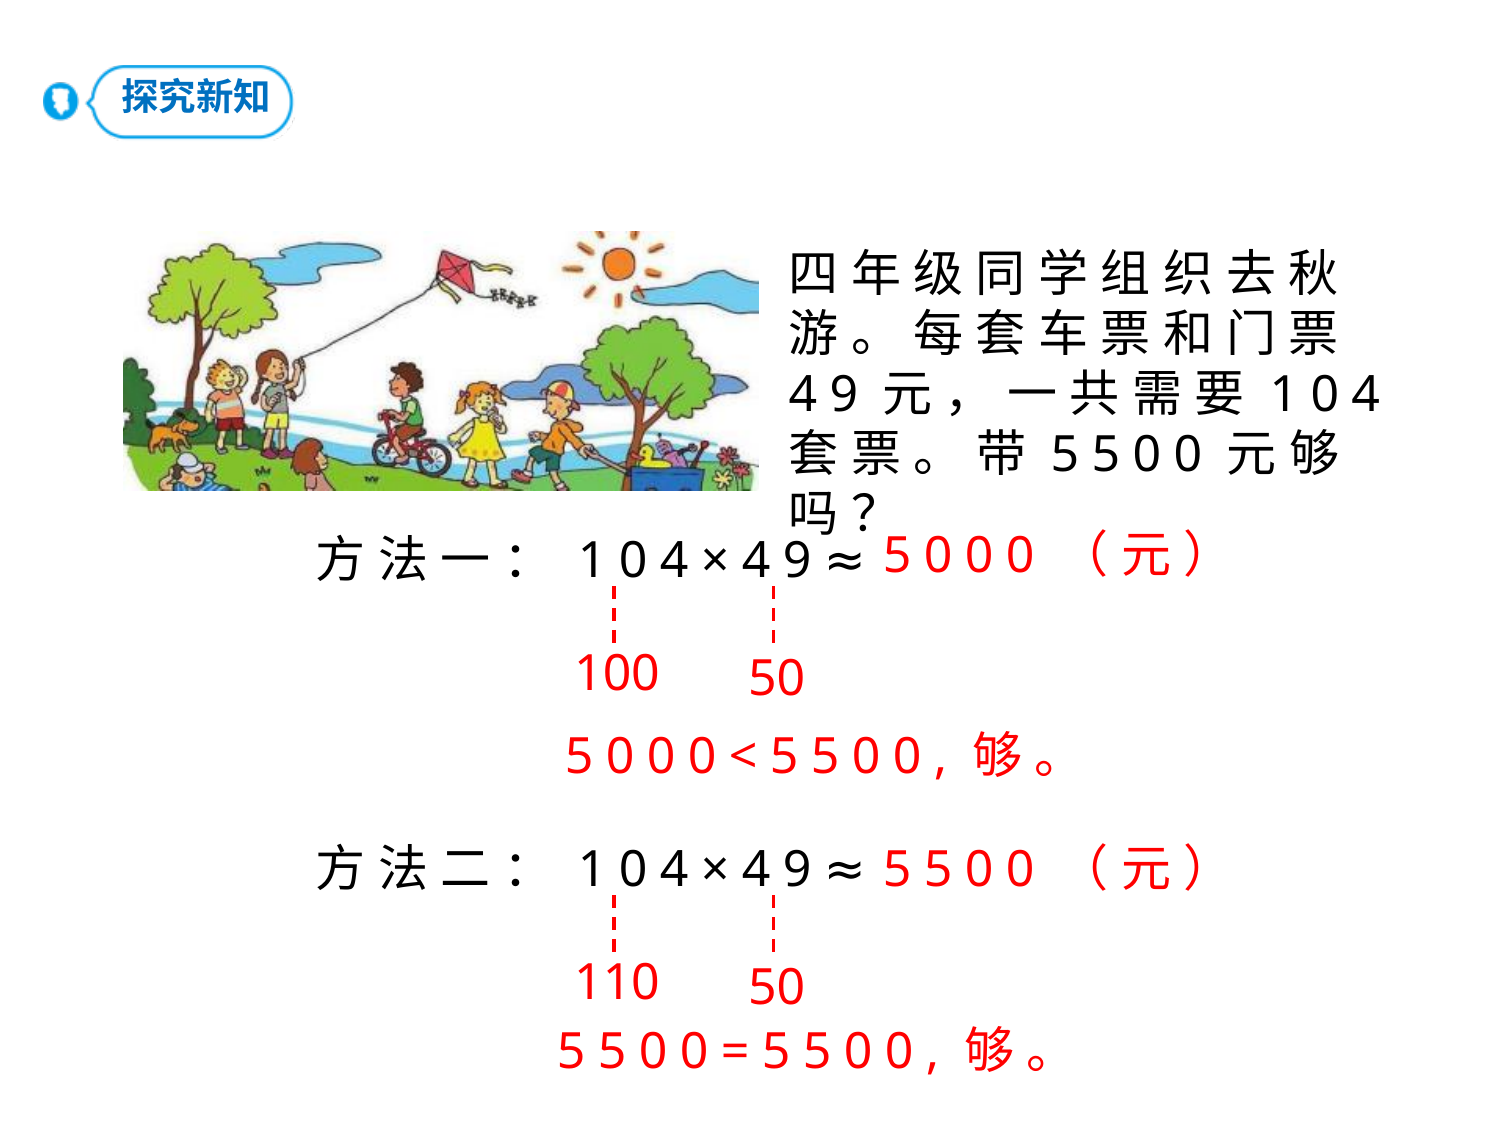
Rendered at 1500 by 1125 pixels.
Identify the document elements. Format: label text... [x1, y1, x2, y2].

text_box 5500=5500,够。 [542, 1011, 1092, 1087]
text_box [43, 65, 296, 142]
text_box 50 [708, 947, 845, 1011]
text_box 5000<5500,够。 [550, 716, 1100, 791]
text_box 方法一：104×49≈ [301, 519, 904, 595]
text_box 方法二：104×49≈ [301, 829, 868, 905]
text_box 100 [507, 633, 727, 708]
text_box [123, 231, 1436, 492]
text_box 5000（元） [868, 515, 1258, 591]
text_box 50 [708, 638, 845, 713]
text_box 110 [507, 942, 727, 1018]
text_box 5500（元） [868, 829, 1258, 905]
